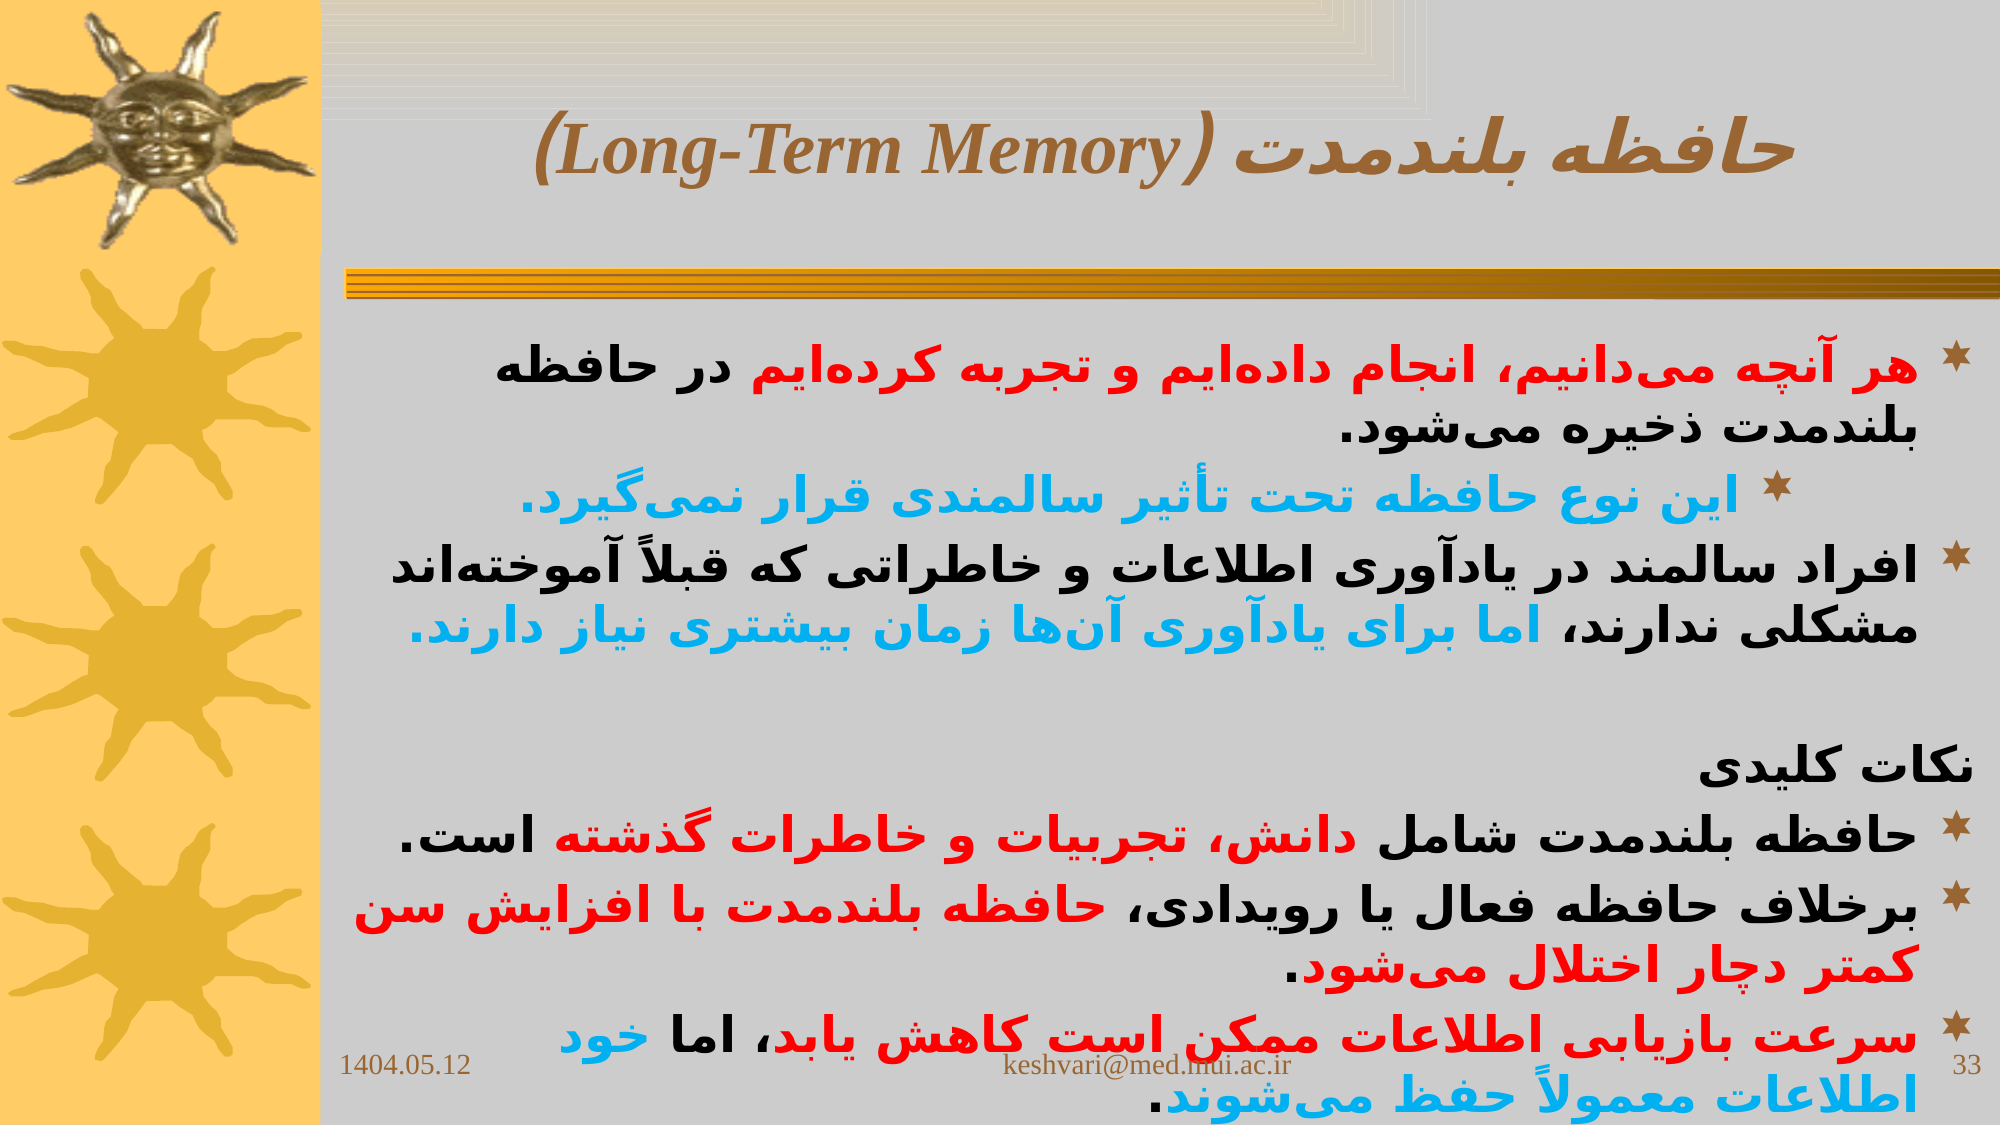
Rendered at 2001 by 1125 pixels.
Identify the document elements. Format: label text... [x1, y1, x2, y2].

picture [2, 8, 322, 254]
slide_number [323, 1025, 714, 1100]
footer keshvari@med.mui.ac.ir [830, 1025, 1464, 1100]
slide_number 33 [1580, 1025, 1998, 1100]
title حافظه بلندمدت (Long-Term Memory) [334, 50, 1989, 238]
list هر آنچه می‌دانیم، انجام داده‌ایم و تجربه کرده‌ایم در حافظه بلندمدت ذخیره می‌شود. این نوع حافظه تحت تأثیر سالمندی قرار نمی‌گیرد. افراد سالمند در یادآوری اطلاعات و خاطراتی که قبلاً آموخته‌اند مشکلی ندارند، اما برای یادآوری آن‌ها زمان بیشتری نیاز دارند. نکات کلیدی حافظه بلندمدت شامل دانش، تجربیات و خاطرات گذشته است. برخلاف حافظه فعال یا رویدادی، حافظه بلندمدت با افزایش سن کمتر دچار اختلال می‌شود. سرعت بازیابی اطلاعات ممکن است کاهش یابد، اما خود اطلاعات معمولاً حفظ می‌شوند. [323, 324, 1992, 1100]
